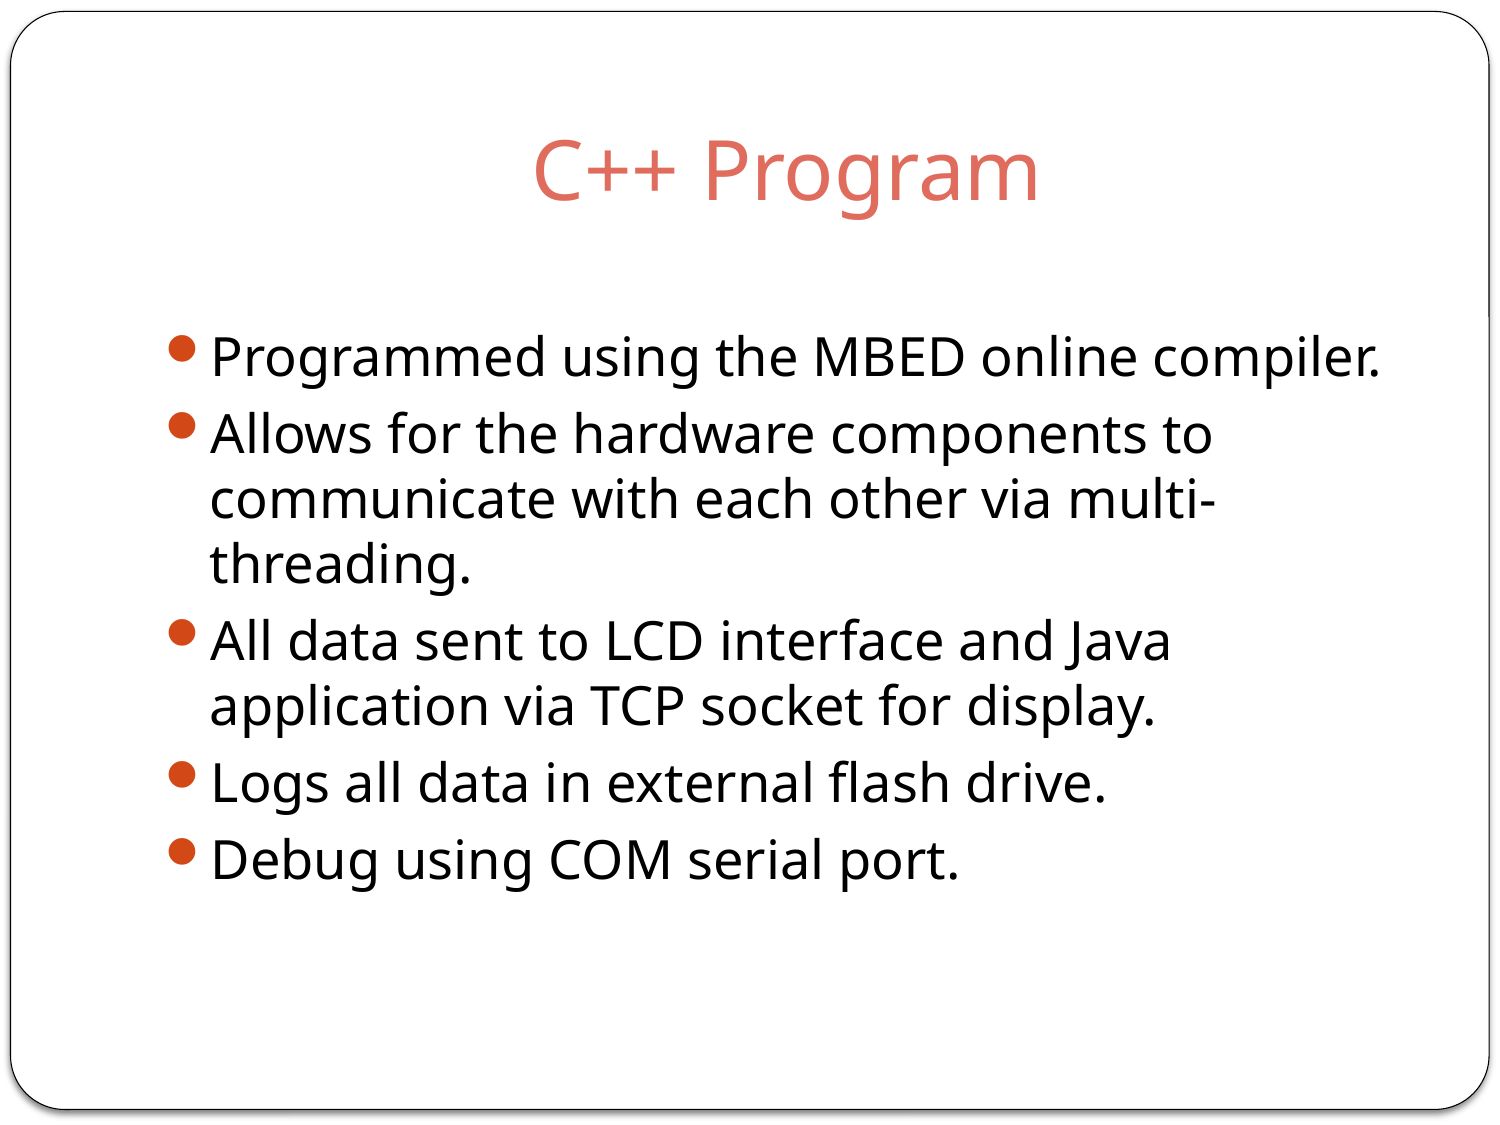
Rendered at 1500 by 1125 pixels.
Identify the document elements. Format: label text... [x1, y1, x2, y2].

list Programmed using the MBED online compiler. Allows for the hardware components to communicate with each other via multi-threading. All data sent to LCD interface and Java application via TCP socket for display. Logs all data in external flash drive. Debug using COM serial port. [150, 237, 1425, 988]
title C++ Program [150, 45, 1425, 233]
